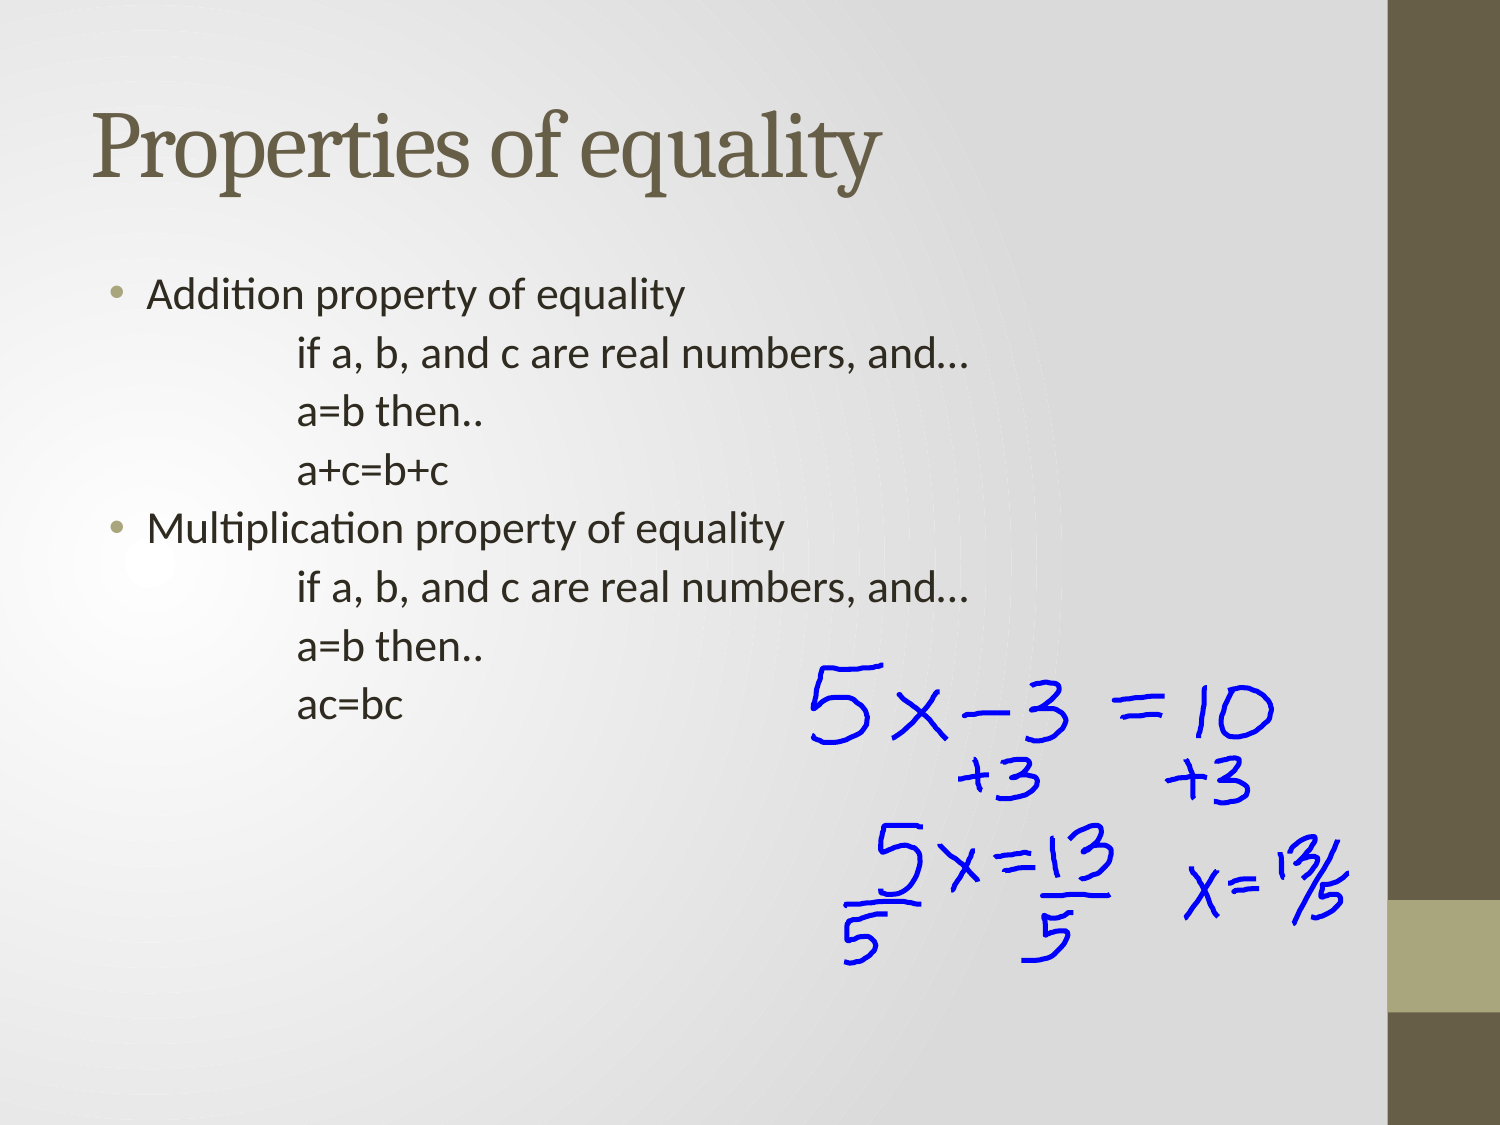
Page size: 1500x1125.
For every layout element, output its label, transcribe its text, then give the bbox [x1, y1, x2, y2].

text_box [811, 664, 1350, 964]
list Addition property of equality if a, b, and c are real numbers, and… a=b then.. a+c=b+c Multiplication property of equality if a, b, and c are real numbers, and… a=b then.. ac=bc [75, 262, 1325, 1050]
title Properties of equality [75, 45, 1325, 233]
